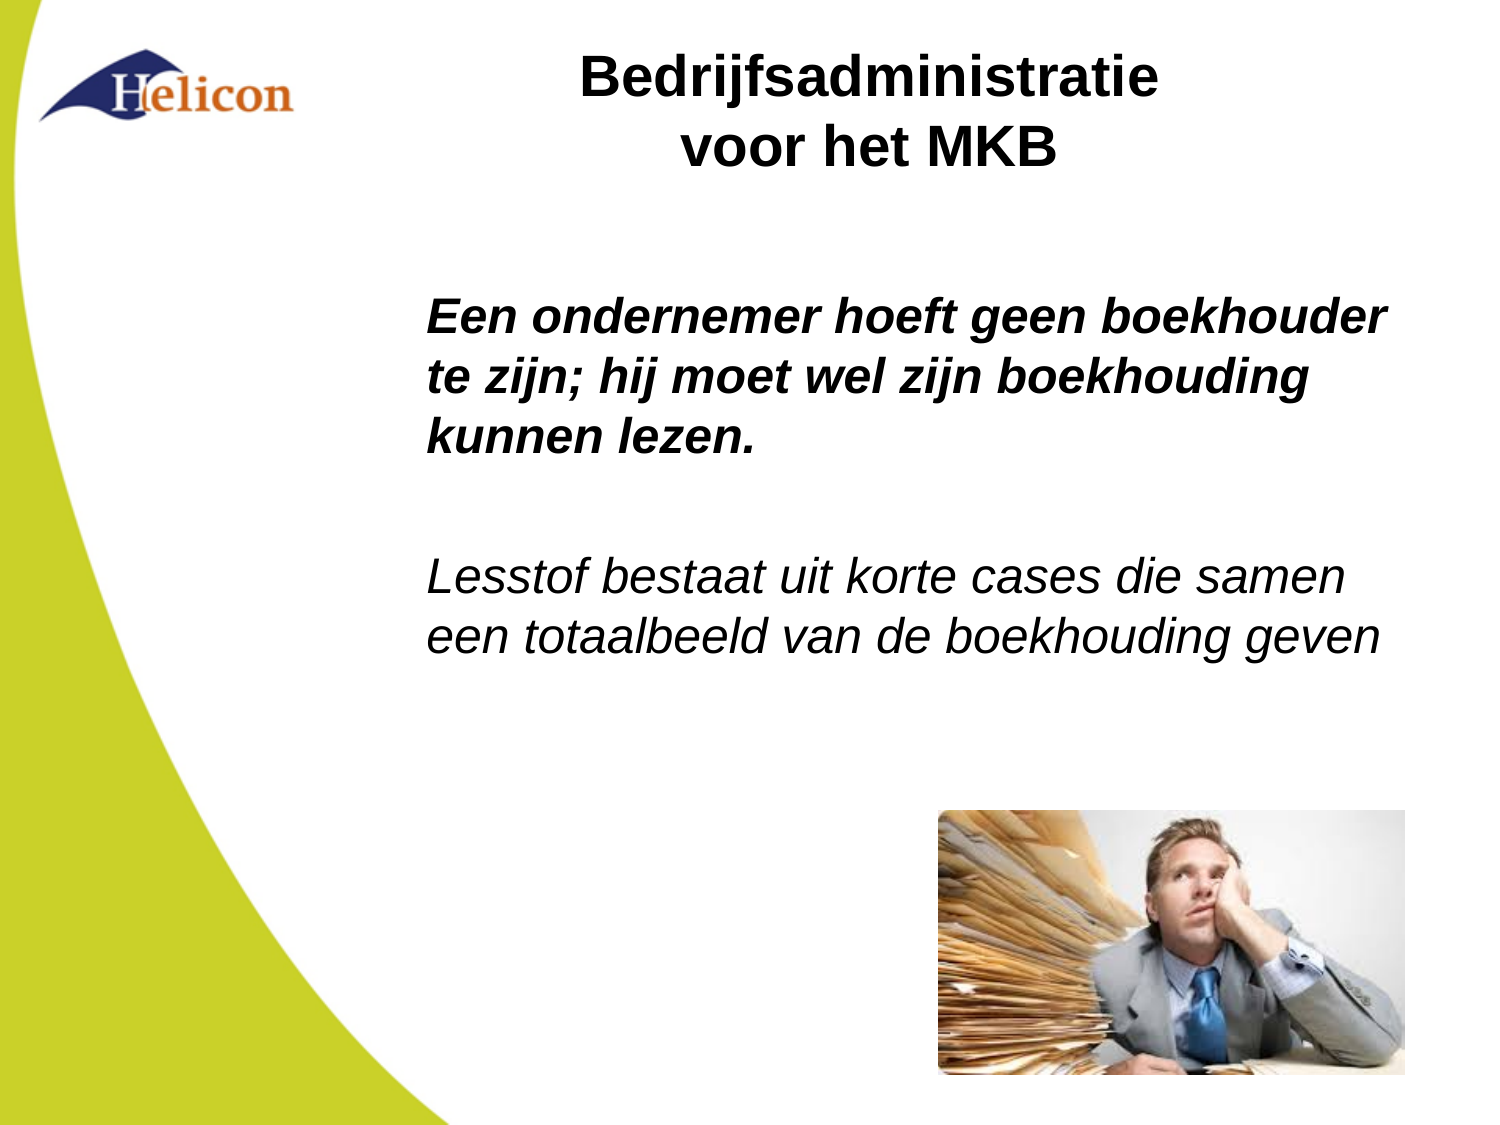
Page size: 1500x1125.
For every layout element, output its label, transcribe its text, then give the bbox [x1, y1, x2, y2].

title Bedrijfsadministratie voor het MKB [324, 54, 1415, 161]
picture [0, 0, 1500, 1125]
list Een ondernemer hoeft geen boekhouder te zijn; hij moet wel zijn boekhouding kunnen lezen. Lesstof bestaat uit korte cases die samen een totaalbeeld van de boekhouding geven [336, 196, 1425, 1005]
